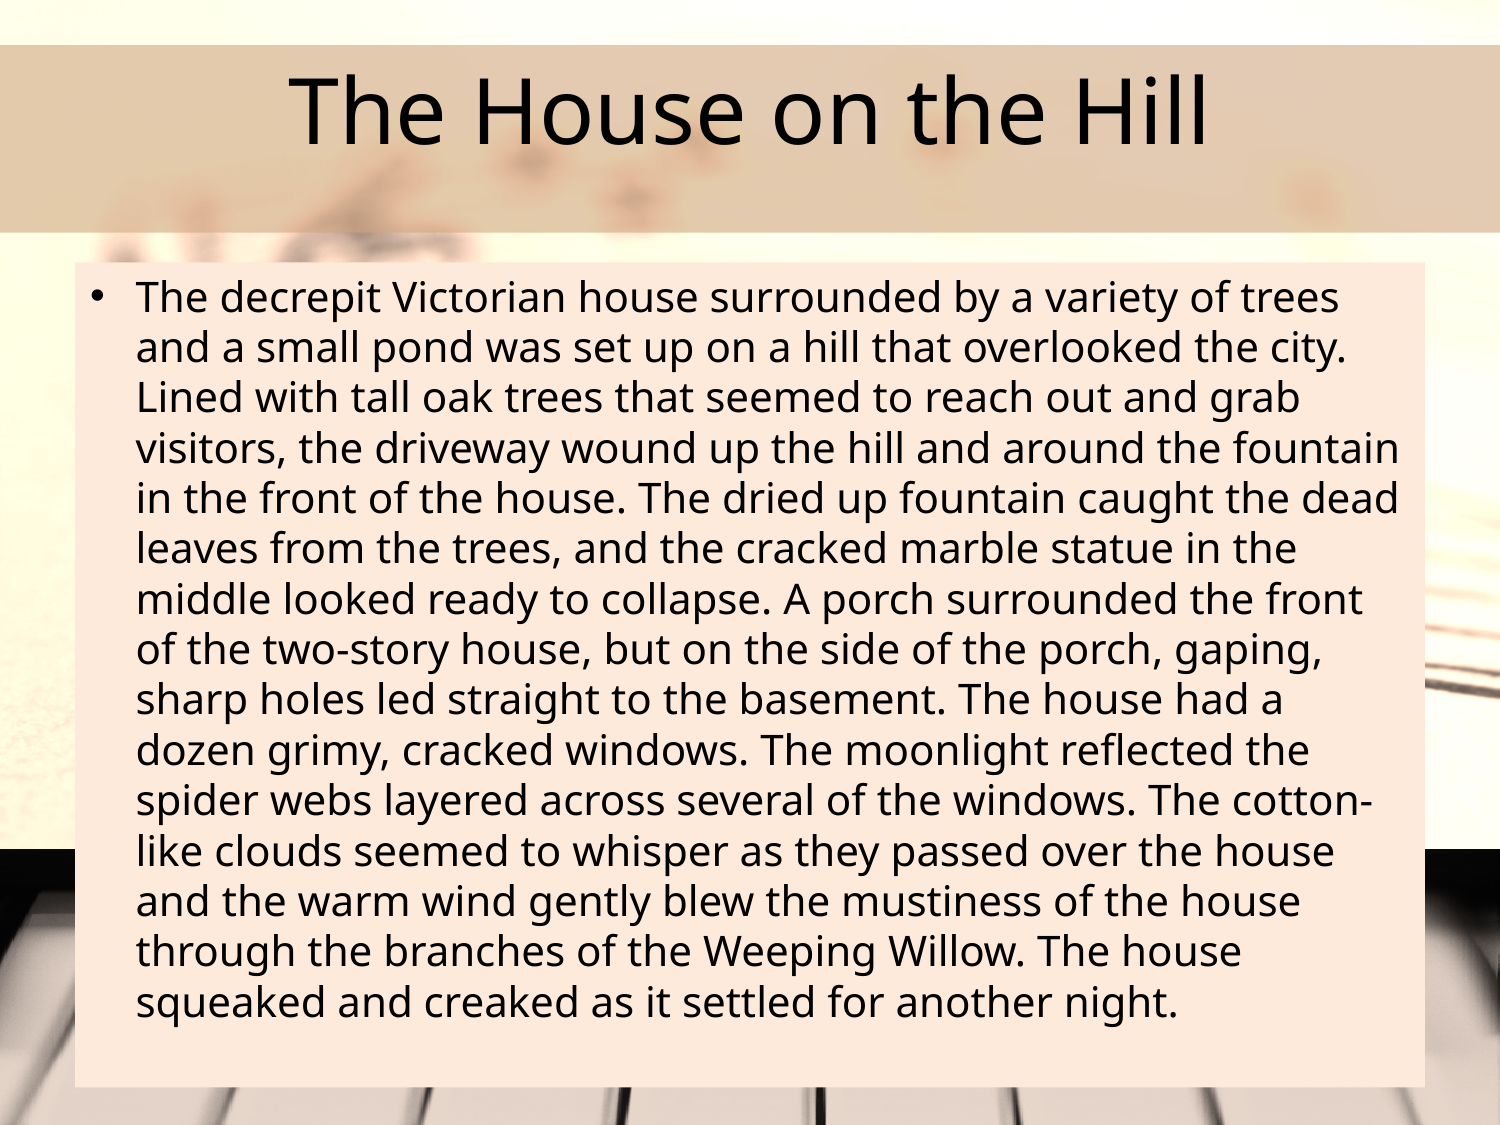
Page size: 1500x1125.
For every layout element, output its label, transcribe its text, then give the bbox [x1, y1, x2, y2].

title The House on the Hill [0, 45, 1500, 233]
list The decrepit Victorian house surrounded by a variety of trees and a small pond was set up on a hill that overlooked the city. Lined with tall oak trees that seemed to reach out and grab visitors, the driveway wound up the hill and around the fountain in the front of the house. The dried up fountain caught the dead leaves from the trees, and the cracked marble statue in the middle looked ready to collapse. A porch surrounded the front of the two-story house, but on the side of the porch, gaping, sharp holes led straight to the basement. The house had a dozen grimy, cracked windows. The moonlight reflected the spider webs layered across several of the windows. The cotton-like clouds seemed to whisper as they passed over the house and the warm wind gently blew the mustiness of the house through the branches of the Weeping Willow. The house squeaked and creaked as it settled for another night. [75, 262, 1425, 1088]
